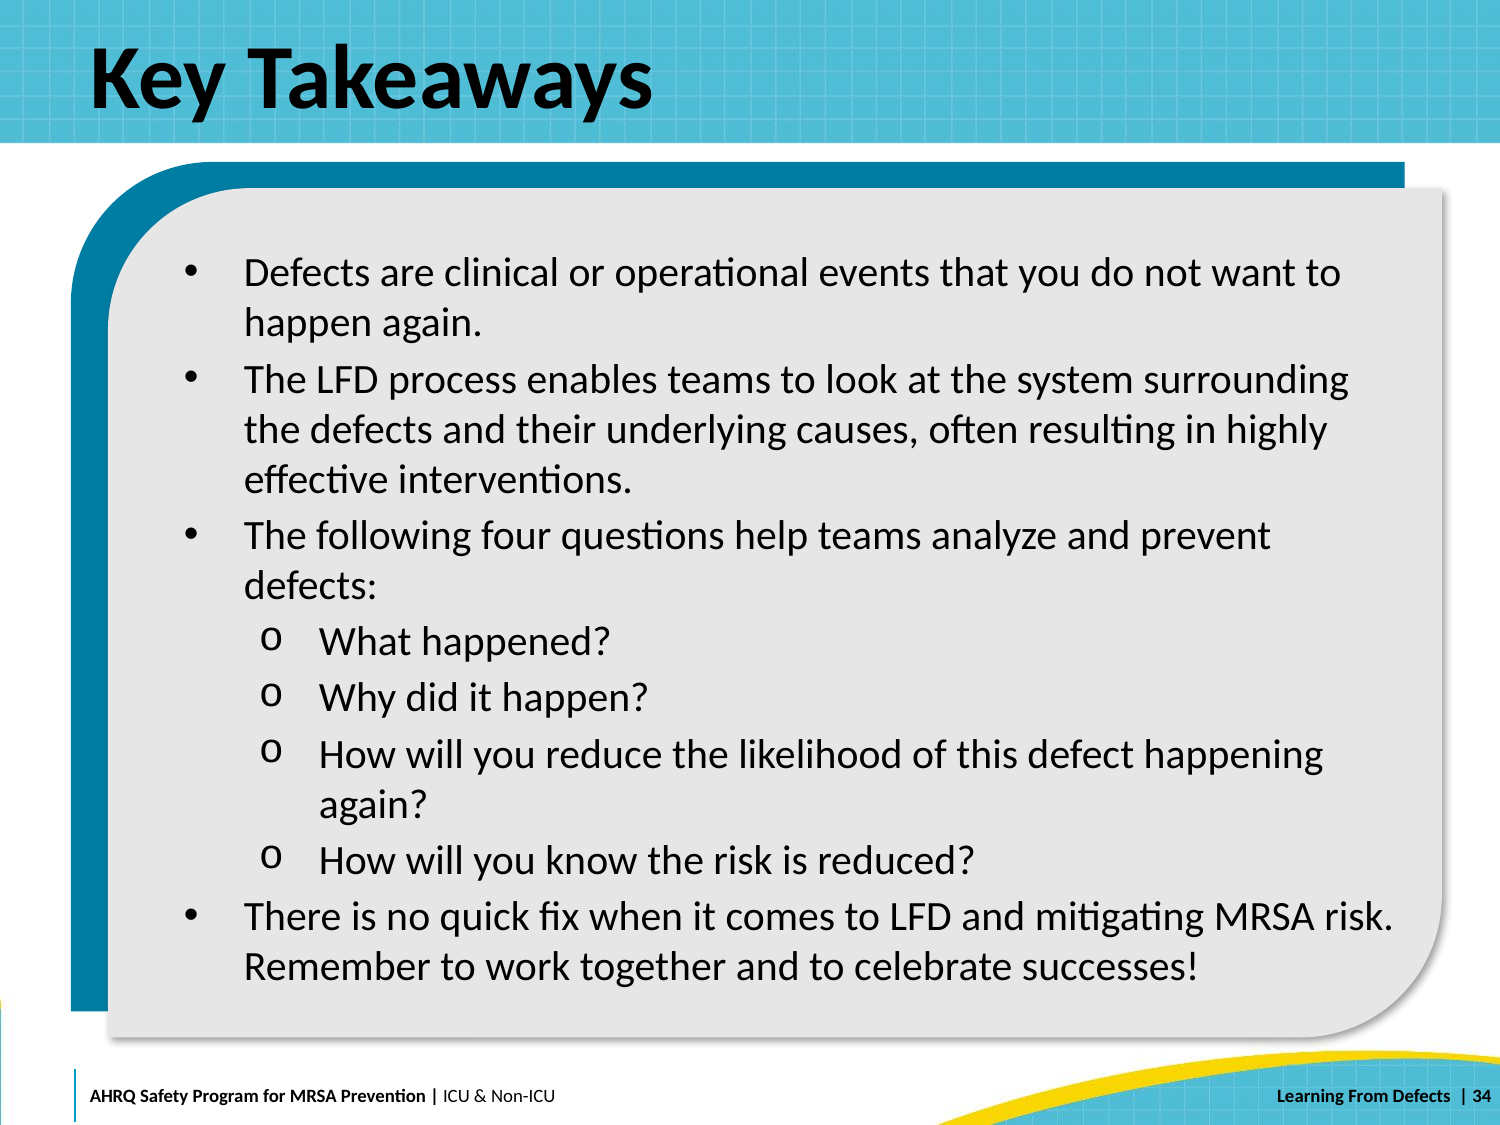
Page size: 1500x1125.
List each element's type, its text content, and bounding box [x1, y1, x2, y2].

title Key Takeaways [75, 0, 1425, 150]
picture [0, 0, 1500, 1125]
list Defects are clinical or operational events that you do not want to happen again. The LFD process enables teams to look at the system surrounding the defects and their underlying causes, often resulting in highly effective interventions. The following four questions help teams analyze and prevent defects: What happened? Why did it happen? How will you reduce the likelihood of this defect happening again? How will you know the risk is reduced? There is no quick fix when it comes to LFD and mitigating MRSA risk. Remember to work together and to celebrate successes! [168, 180, 1425, 1054]
slide_number | 34 [1455, 1065, 1500, 1125]
